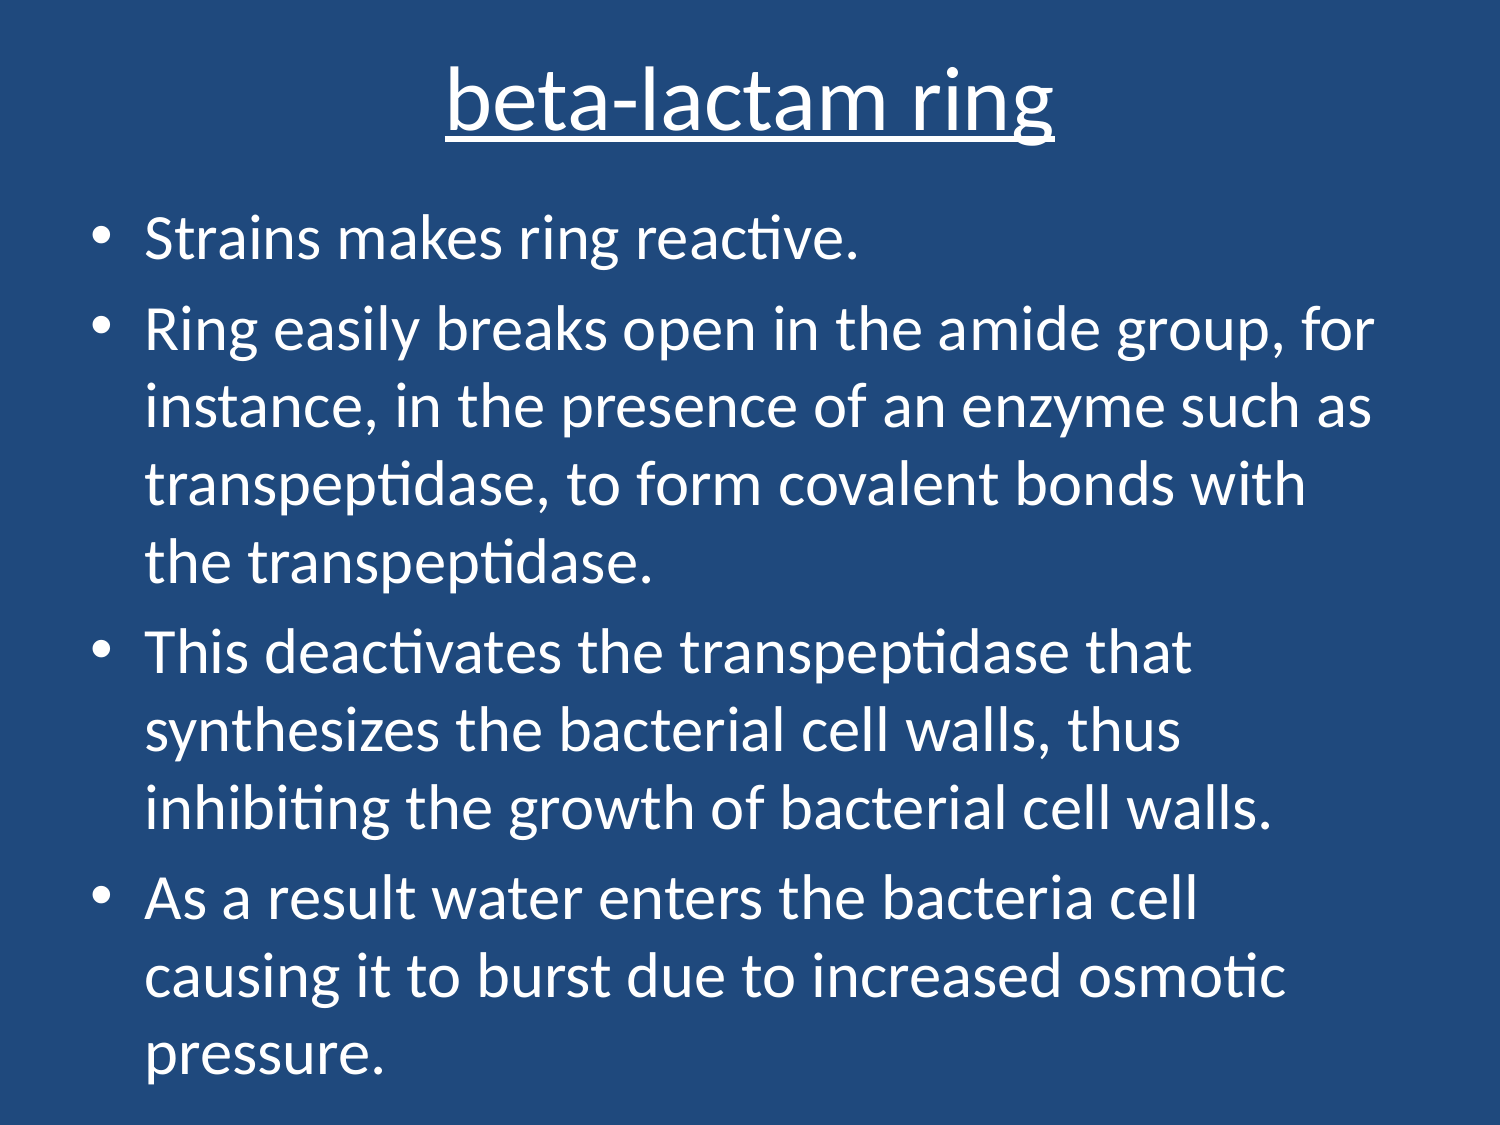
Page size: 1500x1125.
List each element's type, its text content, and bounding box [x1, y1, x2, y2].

list Strains makes ring reactive. Ring easily breaks open in the amide group, for instance, in the presence of an enzyme such as transpeptidase, to form covalent bonds with the transpeptidase. This deactivates the transpeptidase that synthesizes the bacterial cell walls, thus inhibiting the growth of bacterial cell walls. As a result water enters the bacteria cell causing it to burst due to increased osmotic pressure. [75, 187, 1425, 1099]
title beta-lactam ring [75, 0, 1425, 187]
